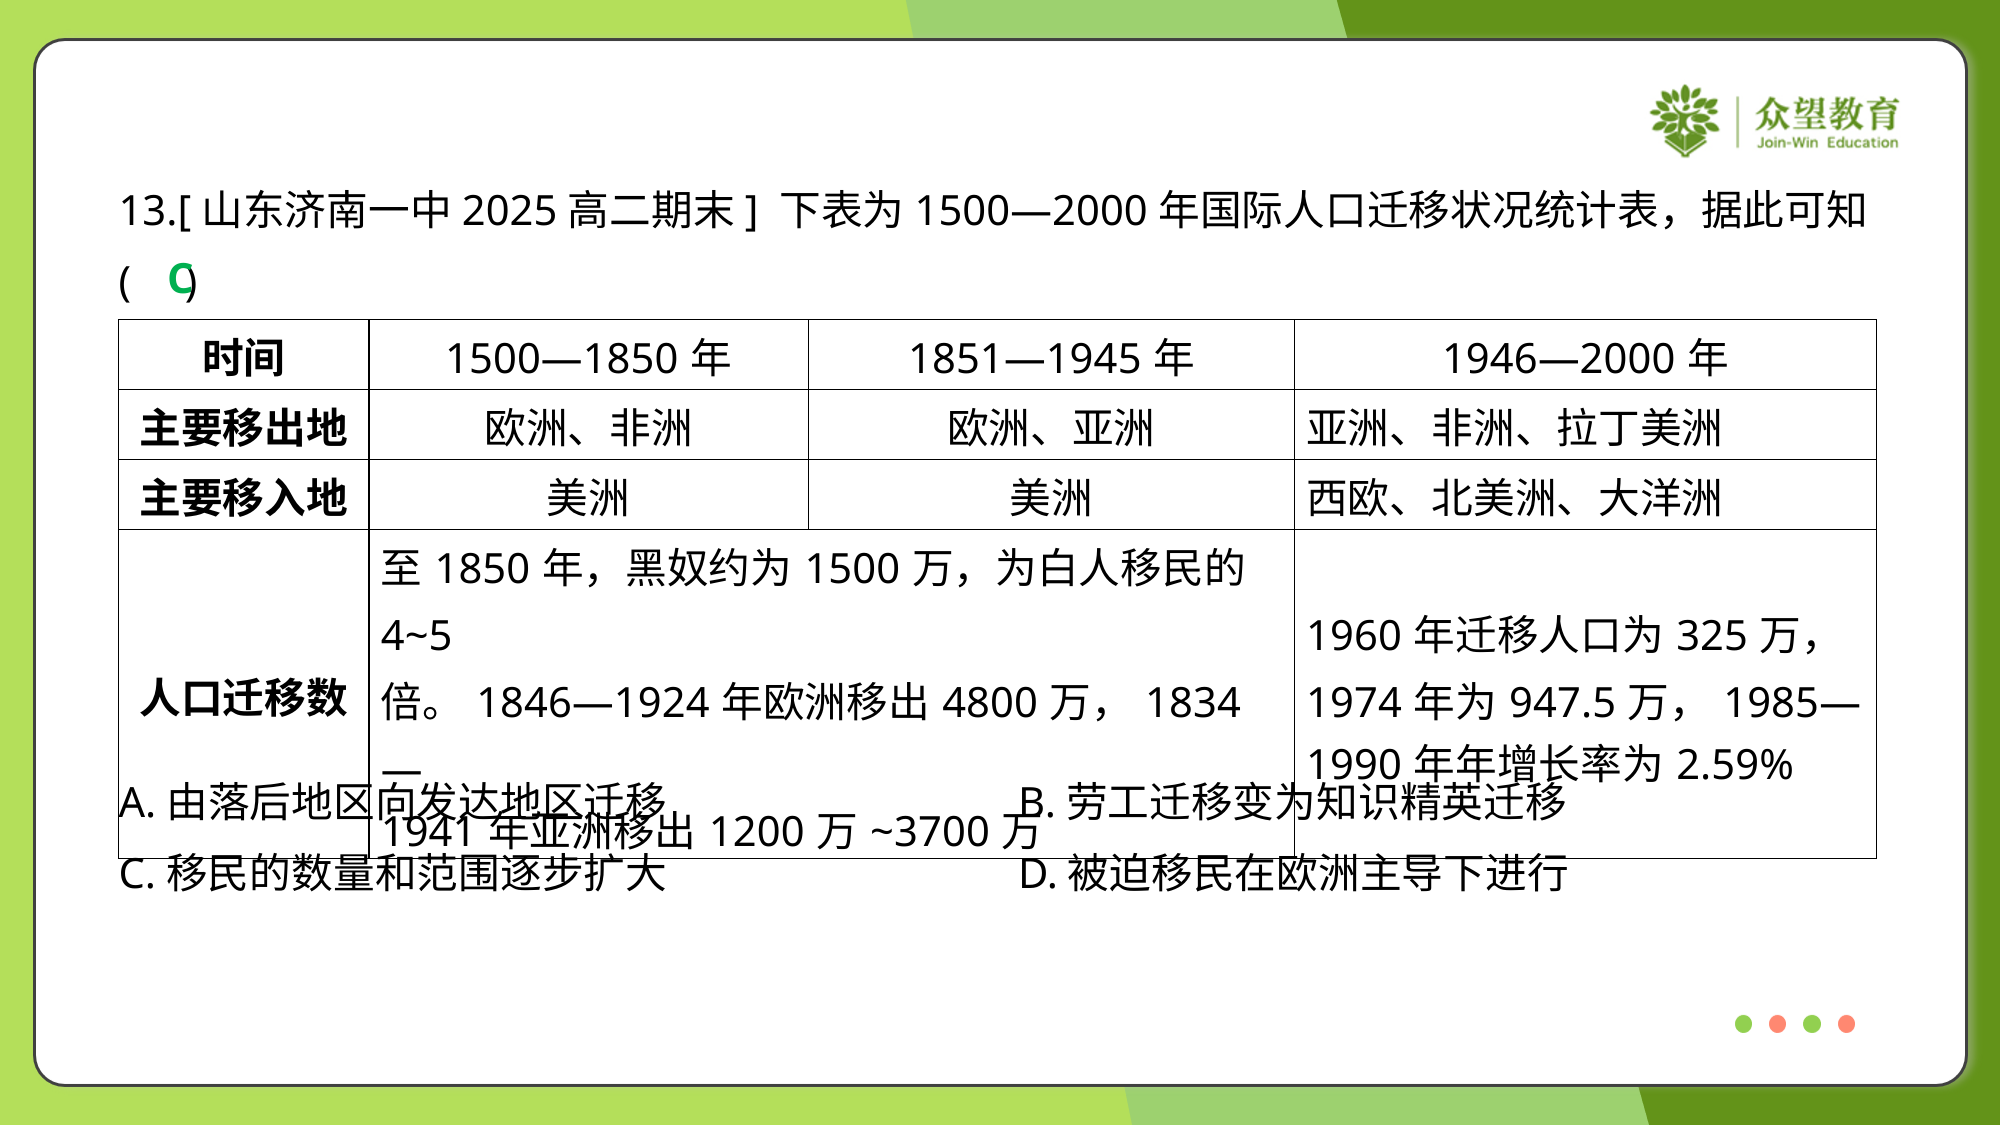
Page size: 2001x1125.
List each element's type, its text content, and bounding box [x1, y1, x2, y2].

text_box C [151, 230, 210, 295]
table_cell 主要移出地 [119, 390, 368, 459]
table_cell 美洲 [809, 460, 1294, 529]
table_header 1500—1850年 [370, 320, 808, 389]
table_cell 人口迁移数 [119, 530, 368, 751]
text_box 13.[山东济南一中2025高二期末] 下表为1500—2000年国际人口迁移状况统计表，据此可知 ( ) [118, 158, 1883, 298]
table_cell 美洲 [370, 460, 808, 529]
text_box A.由落后地区向发达地区迁移 B.劳工迁移变为知识精英迁移 C.移民的数量和范围逐步扩大 D.被迫移民在欧洲主导下进行 [118, 751, 1883, 890]
table_cell 至1850年，黑奴约为1500万，为白人移民的4~5 倍。1846—1924年欧洲移出4800万，1834— 1941年亚洲移出1200万~3700万 [370, 530, 1294, 751]
table_cell 亚洲、非洲、拉丁美洲 [1295, 390, 1876, 459]
table_header 1851—1945年 [809, 320, 1294, 389]
table_header 1946—2000年 [1295, 320, 1876, 389]
table_cell 欧洲、亚洲 [809, 390, 1294, 459]
table_cell 欧洲、非洲 [370, 390, 808, 459]
table_cell 西欧、北美洲、大洋洲 [1295, 460, 1876, 529]
table_cell 1960年迁移人口为325万， 1974年为947.5万，1985— 1990年年增长率为2.59% [1295, 530, 1876, 751]
table_cell 主要移入地 [119, 460, 368, 529]
picture [0, 0, 2000, 1125]
table_header 时间 [119, 320, 368, 389]
